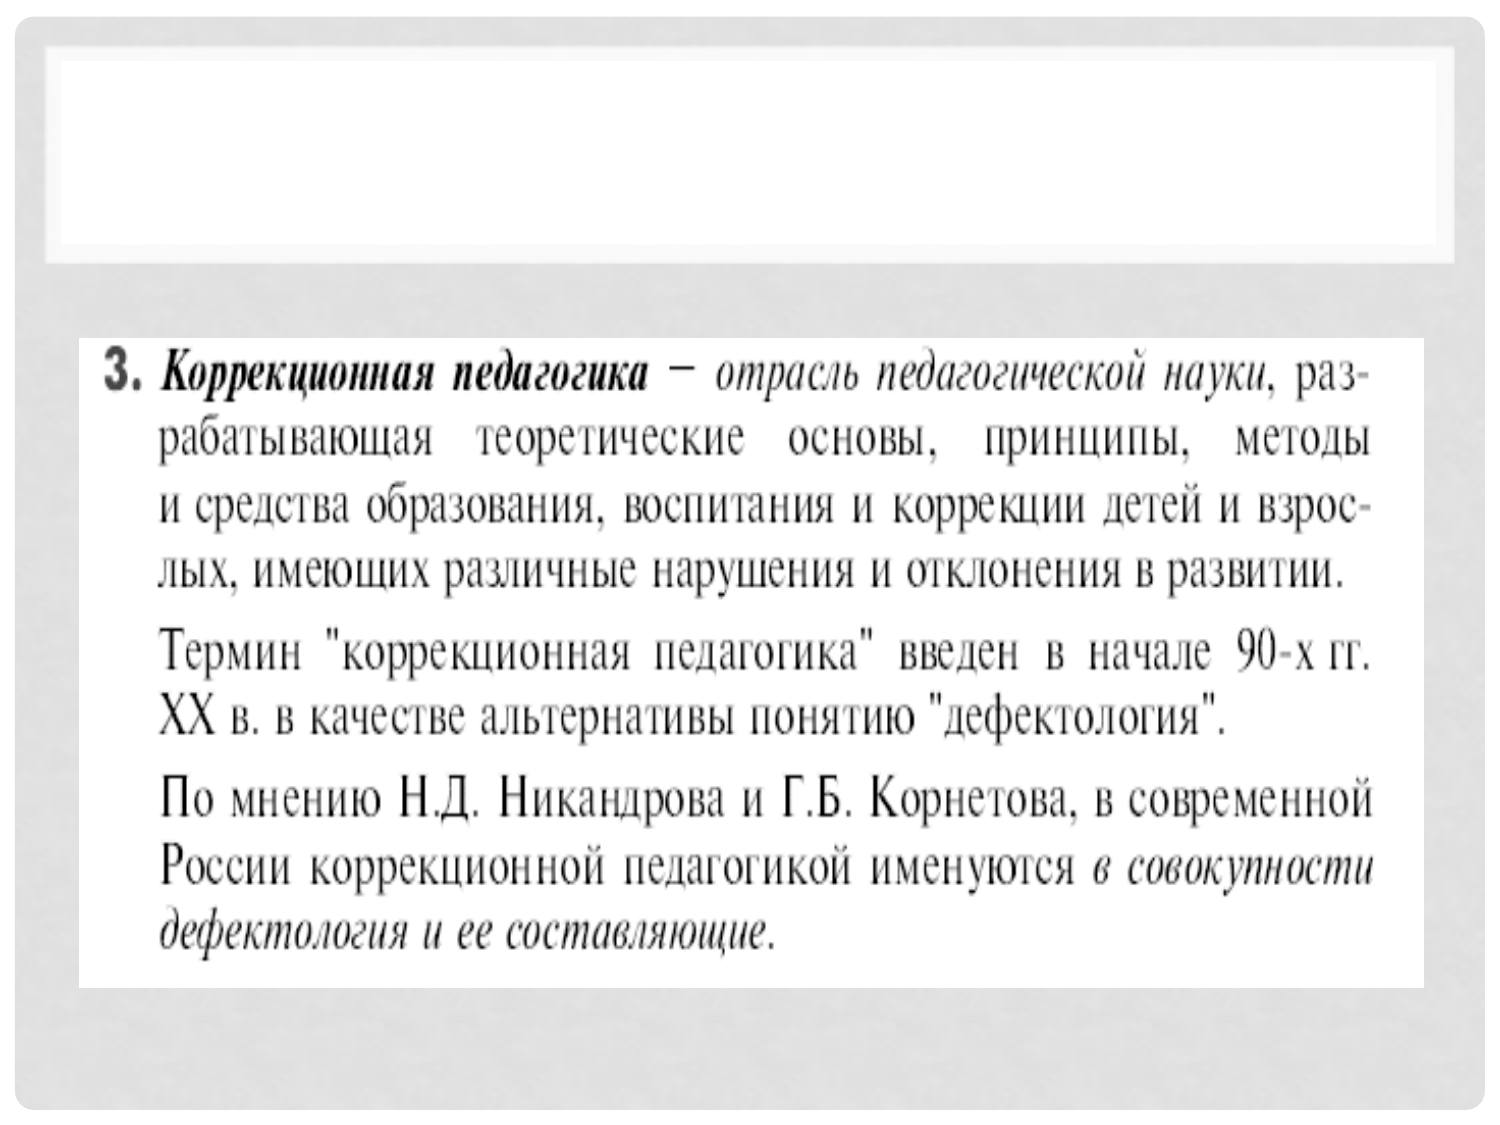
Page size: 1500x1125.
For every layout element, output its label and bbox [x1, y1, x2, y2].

picture [79, 337, 1424, 988]
